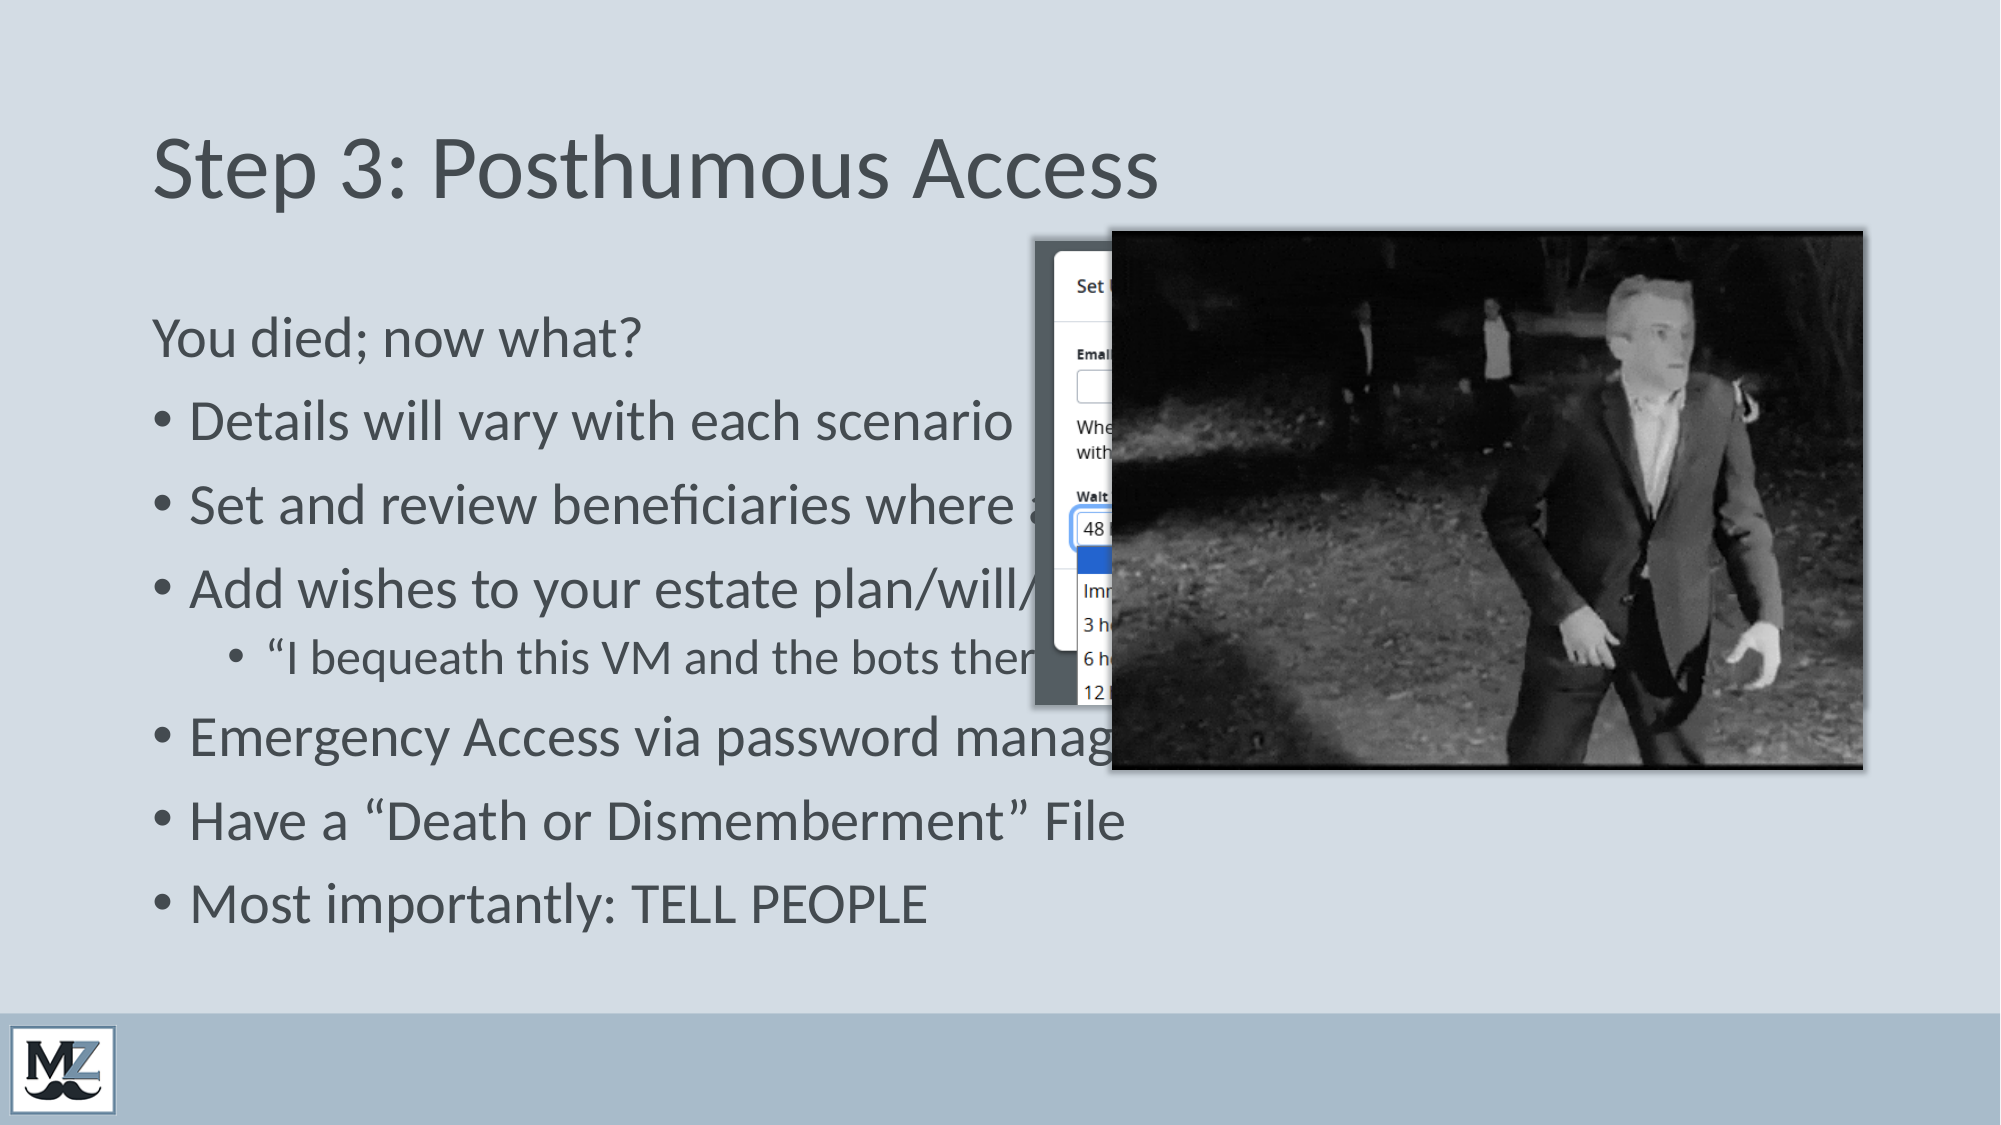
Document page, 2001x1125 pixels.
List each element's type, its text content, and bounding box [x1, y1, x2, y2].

list You died; now what? Details will vary with each scenario Set and review beneficiaries where appropriate Add wishes to your estate plan/will/etc. “I bequeath this VM and the bots therein to…” Emergency Access via password manager Have a “Death or Dismemberment” File Most importantly: TELL PEOPLE [137, 299, 1863, 1014]
picture [0, 0, 2001, 1125]
title Step 3: Posthumous Access [137, 59, 1863, 278]
